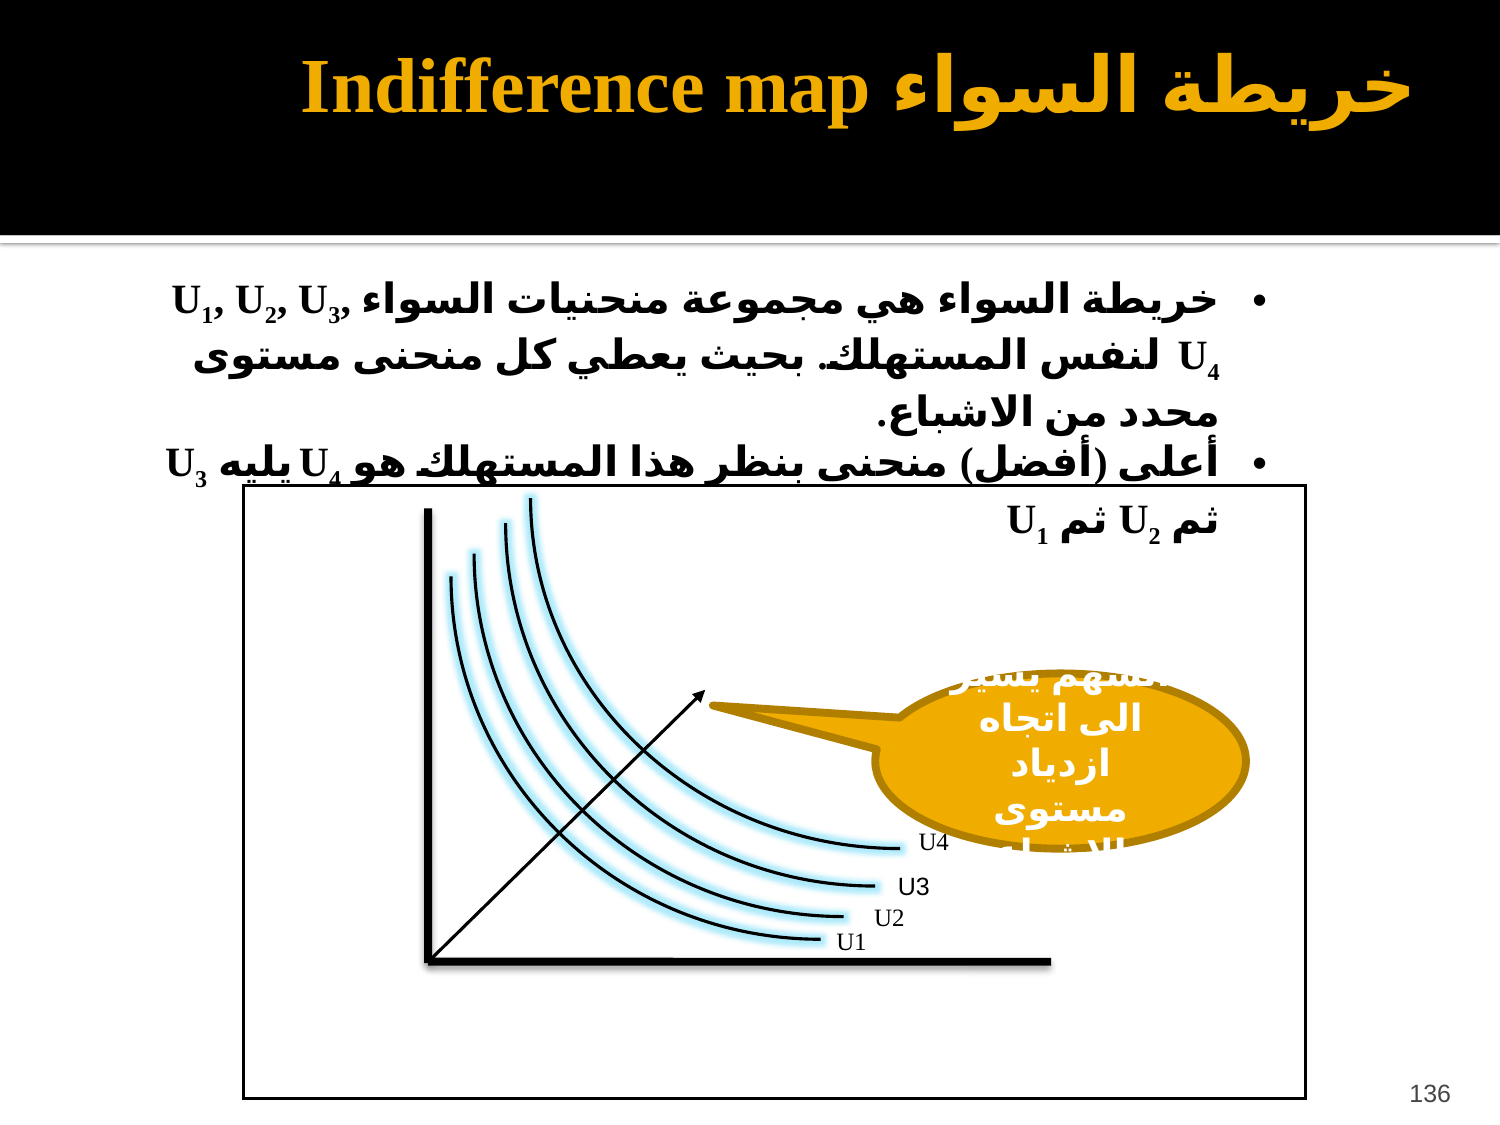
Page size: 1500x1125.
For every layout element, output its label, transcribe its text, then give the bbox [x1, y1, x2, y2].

slide_number 136 [1345, 1062, 1467, 1108]
text_box خريطة السواء هي مجموعة منحنيات السواء U1, U2, U3, U4 لنفس المستهلك. بحيث يعطي كل منحنى مستوى محدد من الاشباع. أعلى (أفضل) منحنى بنظر هذا المستهلك هو U4 يليه U3 ثم U2 ثم U1 [135, 263, 1282, 607]
title خريطة السواء Indifference map [75, 25, 1425, 231]
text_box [243, 485, 1306, 1099]
